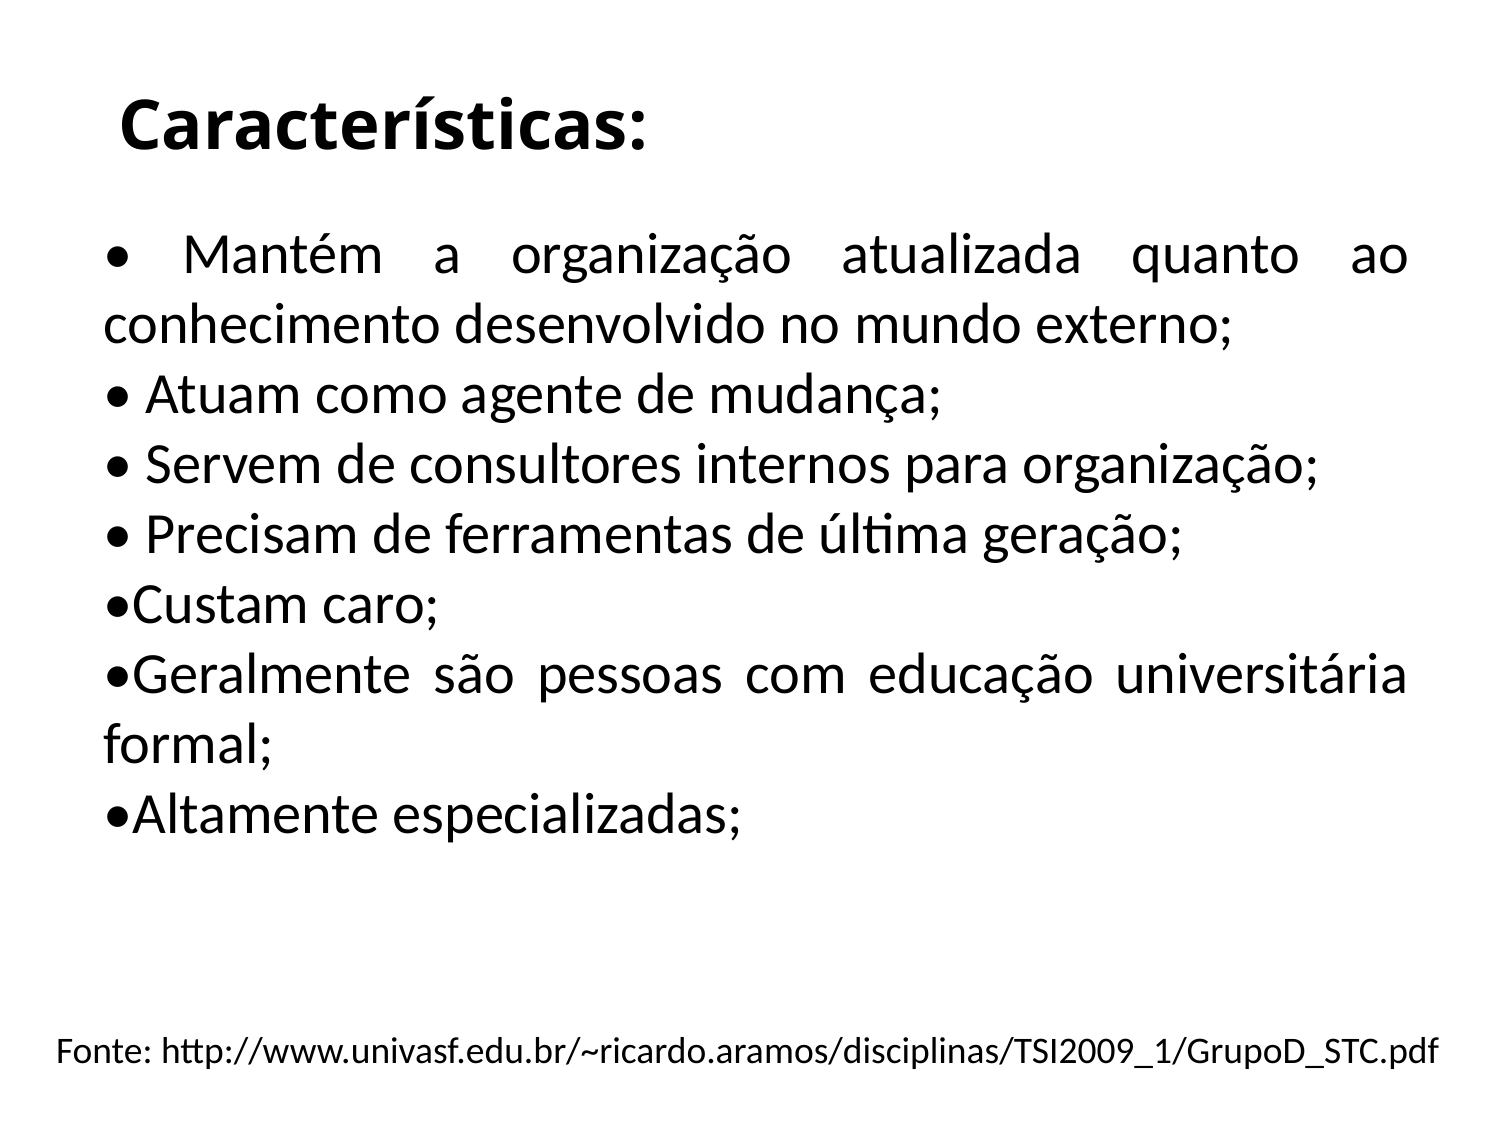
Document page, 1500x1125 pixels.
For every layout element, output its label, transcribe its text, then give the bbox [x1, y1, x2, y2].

text_box • Mantém a organização atualizada quanto ao conhecimento desenvolvido no mundo externo; • Atuam como agente de mudança; • Servem de consultores internos para organização; • Precisam de ferramentas de última geração; •Custam caro; •Geralmente são pessoas com educação universitária formal; •Altamente especializadas; [88, 208, 1424, 853]
text_box Fonte: http://www.univasf.edu.br/~ricardo.aramos/disciplinas/TSI2009_1/GrupoD_STC.pdf [41, 1018, 1500, 1079]
title Características: [103, 59, 1397, 208]
